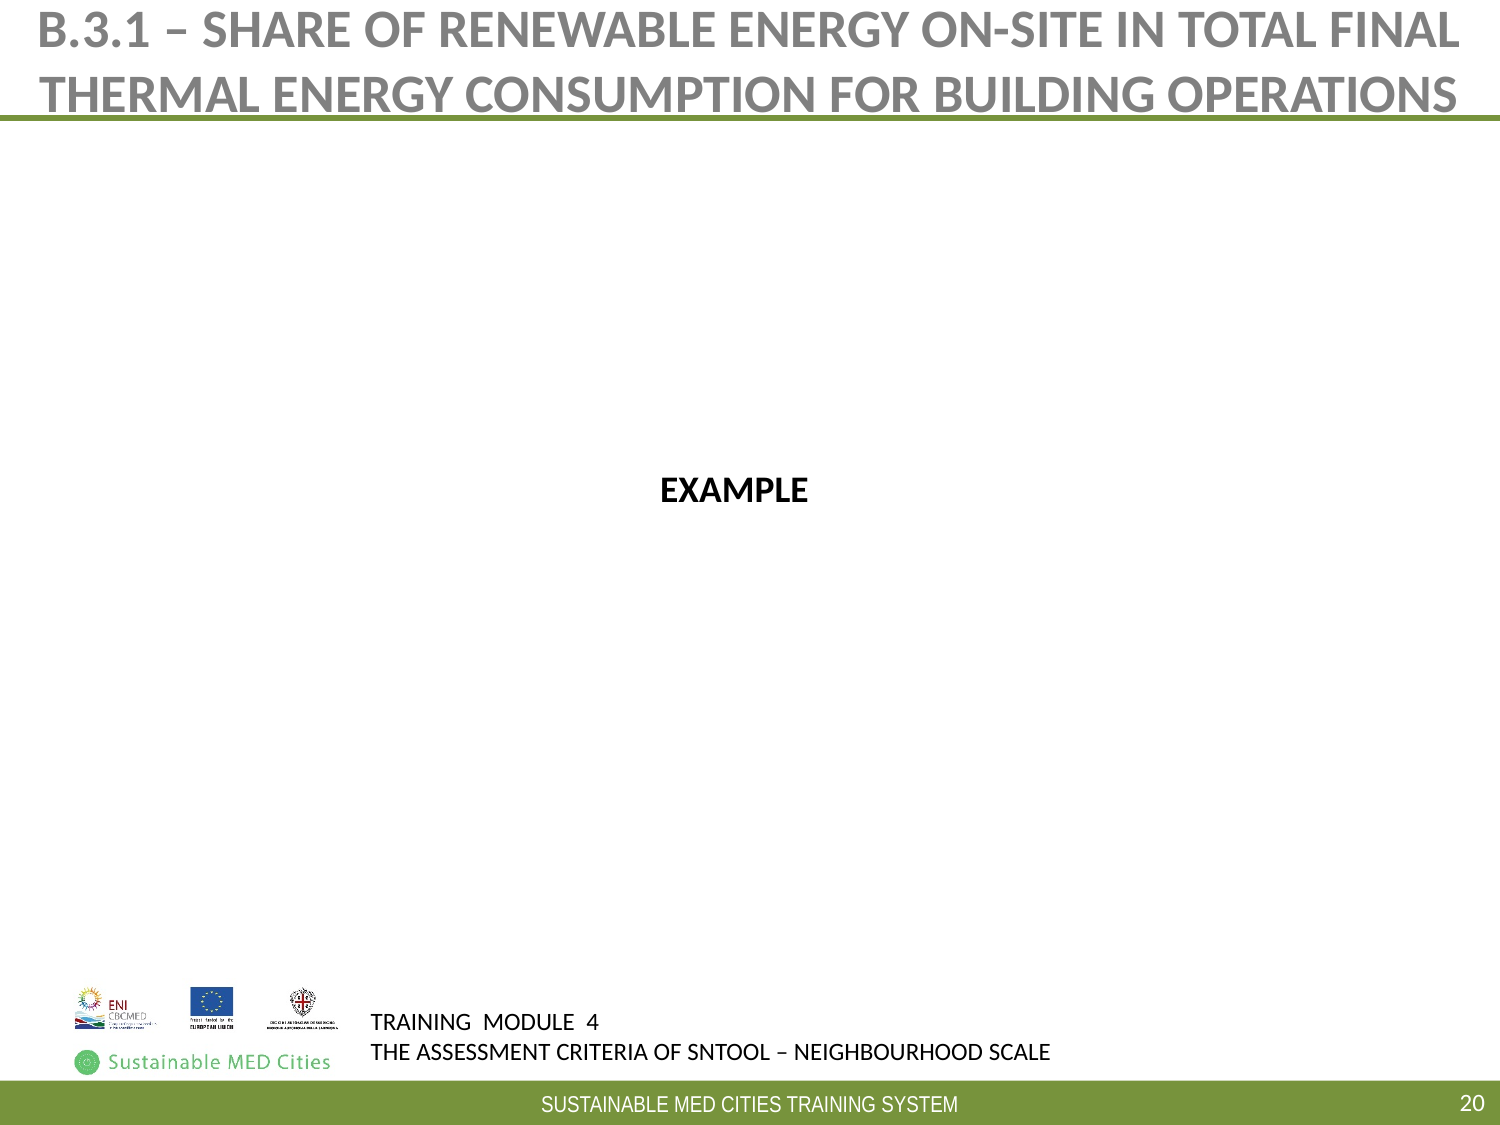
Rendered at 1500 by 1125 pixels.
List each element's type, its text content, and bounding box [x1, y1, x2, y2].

picture [62, 978, 356, 1080]
slide_number 20 [1149, 1078, 1500, 1125]
list EXAMPLE [43, 262, 1425, 944]
title B.3.1 – SHARE OF RENEWABLE ENERGY ON-SITE IN TOTAL FINAL THERMAL ENERGY CONSUMPTION FOR BUILDING OPERATIONS [0, 0, 1500, 117]
